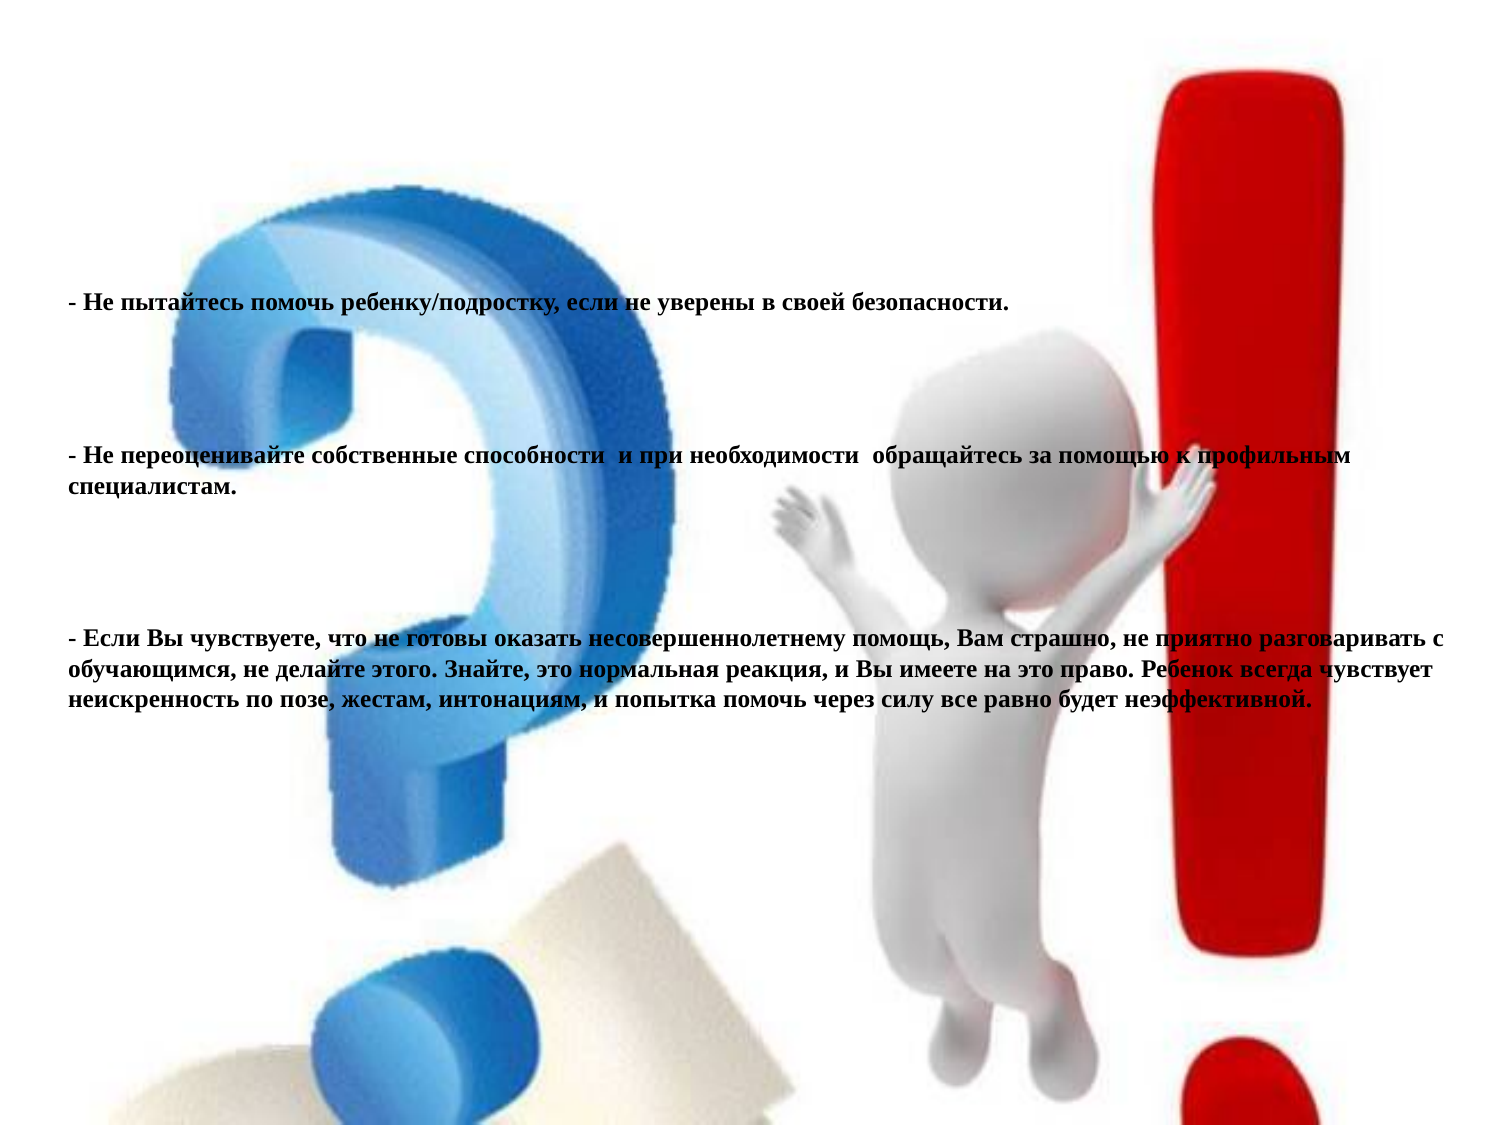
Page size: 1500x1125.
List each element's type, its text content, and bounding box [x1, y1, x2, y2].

picture [0, 0, 1500, 1125]
title - Не пытайтесь помочь ребенку/подростку, если не уверены в своей безопасности. - Не переоценивайте собственные способности и при необходимости обращайтесь за помощью к профильным специалистам. - Если Вы чувствуете, что не готовы оказать несовершеннолетнему помощь, Вам страшно, не приятно разговаривать с обучающимся, не делайте этого. Знайте, это нормальная реакция, и Вы имеете на это право. Ребенок всегда чувствует неискренность по позе, жестам, интонациям, и попытка помочь через силу все равно будет неэффективной. [53, 45, 1471, 740]
